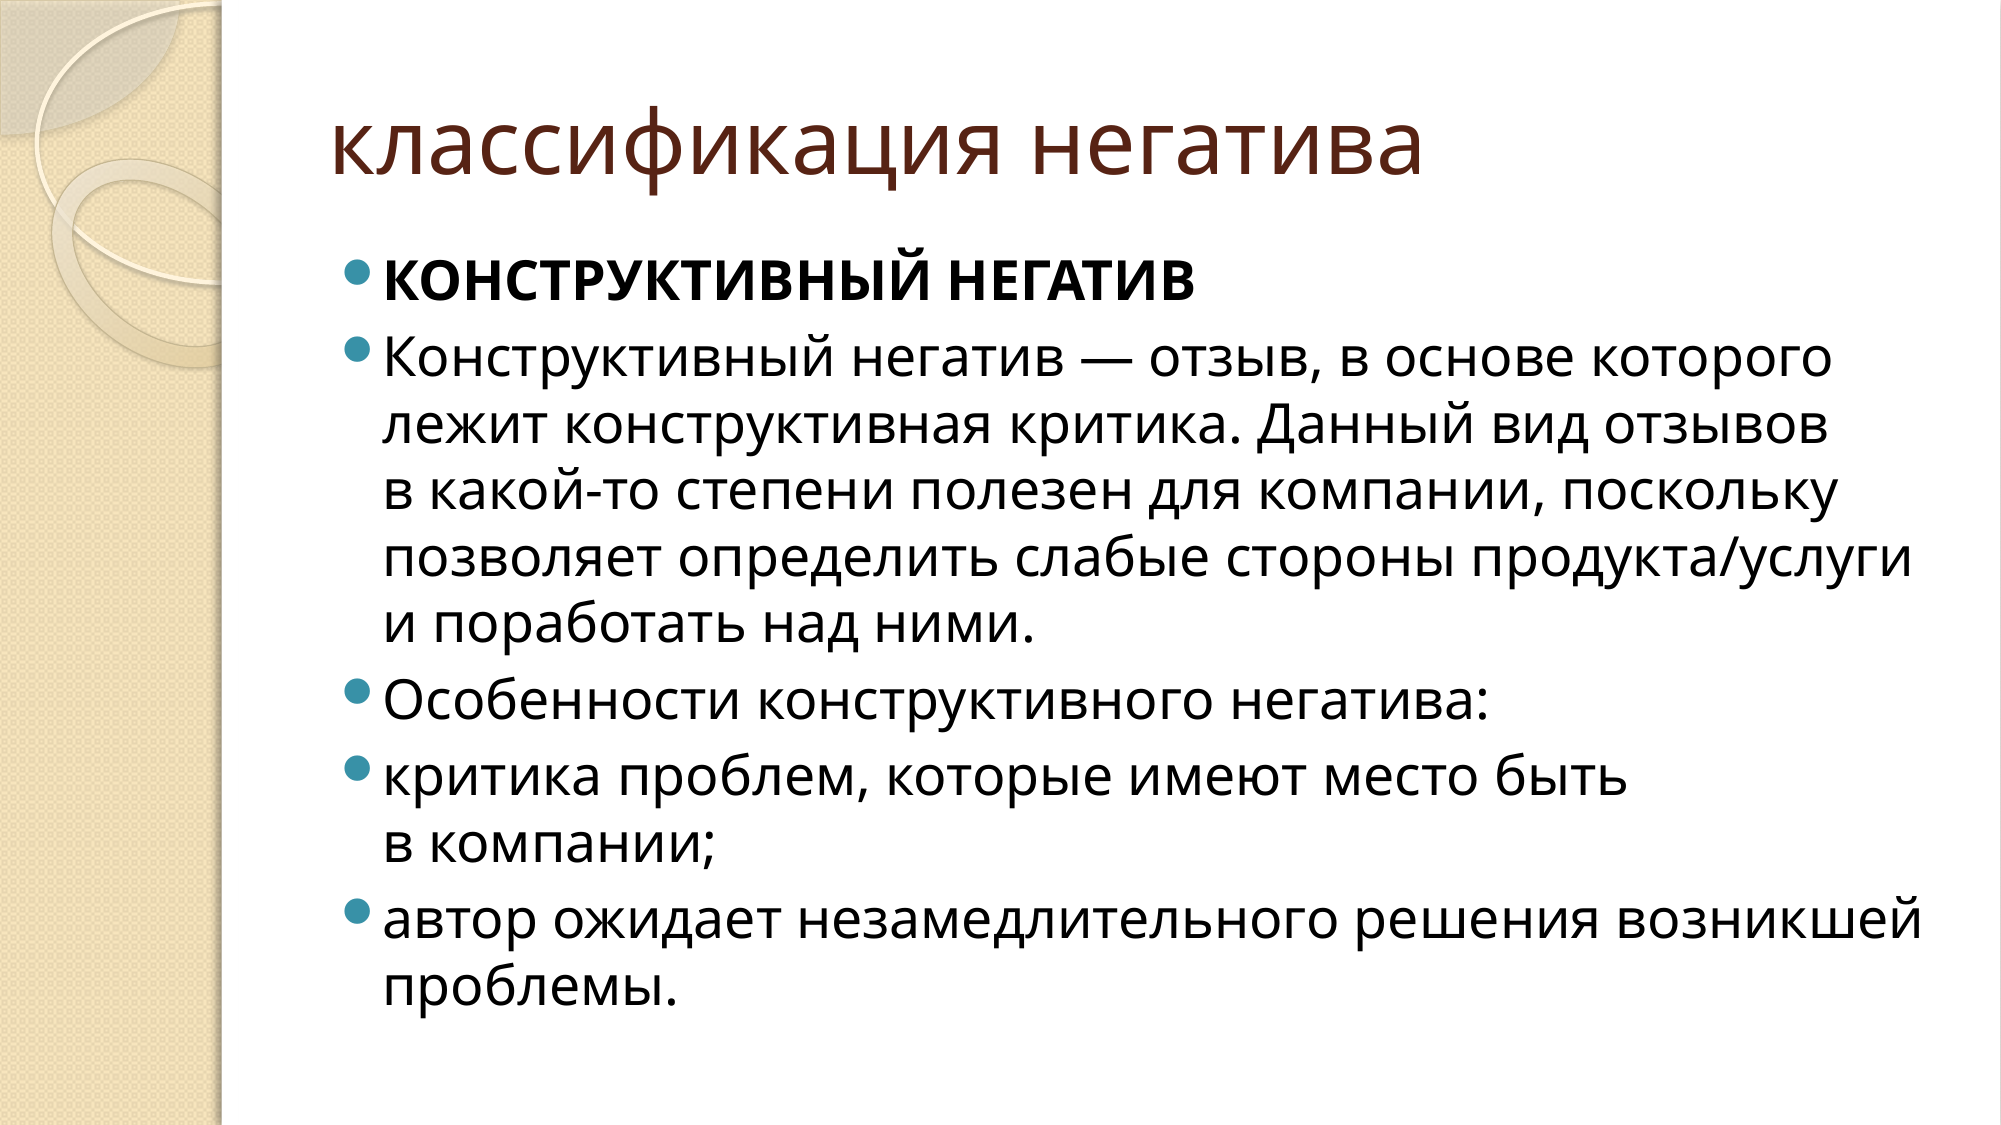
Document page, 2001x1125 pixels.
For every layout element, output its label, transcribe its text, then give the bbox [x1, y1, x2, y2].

title классификация негатива [313, 45, 1954, 233]
list КОНСТРУКТИВНЫЙ НЕГАТИВ Конструктивный негатив — отзыв, в основе которого лежит конструктивная критика. Данный вид отзывов в какой-то степени полезен для компании, поскольку позволяет определить слабые стороны продукта/услуги и поработать над ними. Особенности конструктивного негатива: критика проблем, которые имеют место быть в компании; автор ожидает незамедлительного решения возникшей проблемы. [313, 237, 1954, 1025]
